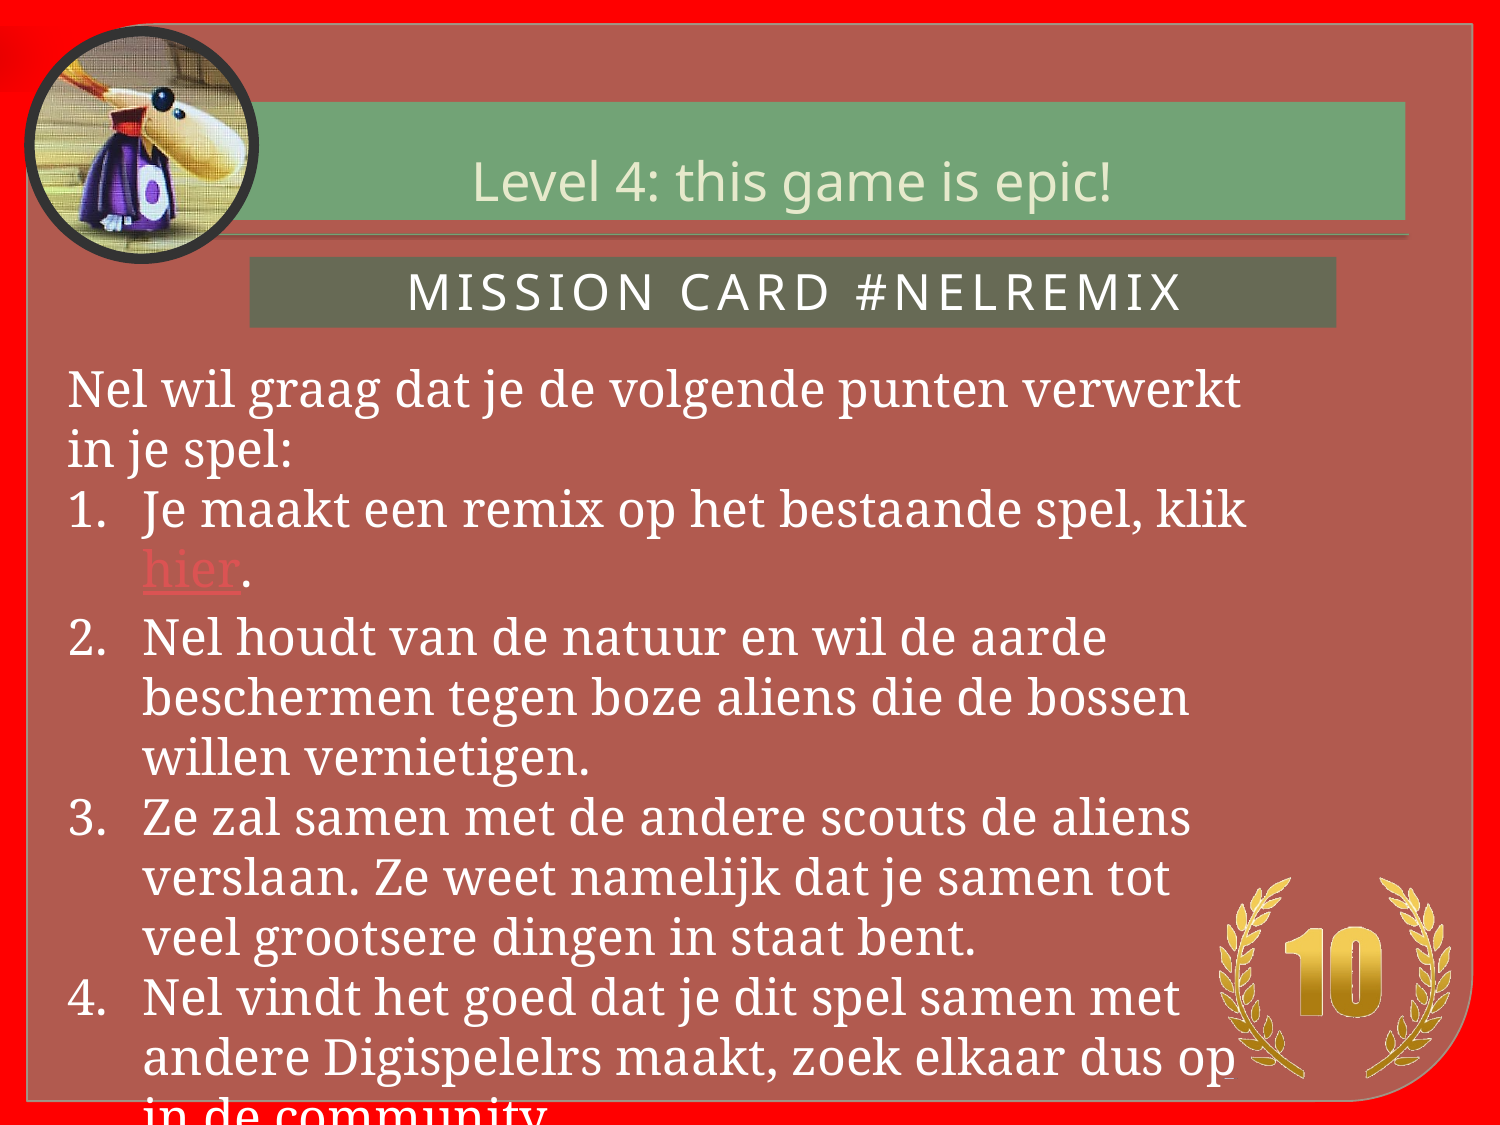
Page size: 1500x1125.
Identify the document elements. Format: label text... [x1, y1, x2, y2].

title Level 4: this game is epic! [260, 101, 1406, 220]
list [29, 31, 255, 260]
picture [1216, 869, 1453, 1079]
text_box Mission card #nelremix [249, 256, 1337, 328]
text_box Nel wil graag dat je de volgende punten verwerkt in je spel: Je maakt een remix op het bestaande spel, klik hier. Nel houdt van de natuur en wil de aarde beschermen tegen boze aliens die de bossen willen vernietigen. Ze zal samen met de andere scouts de aliens verslaan. Ze weet namelijk dat je samen tot veel grootsere dingen in staat bent. Nel vindt het goed dat je dit spel samen met andere Digispelelrs maakt, zoek elkaar dus op in de community. Noteer de naam of namen wie dit spel gaat/gaan remixen. Jijzelfd? Met anderen en met wie? [53, 349, 1282, 1125]
